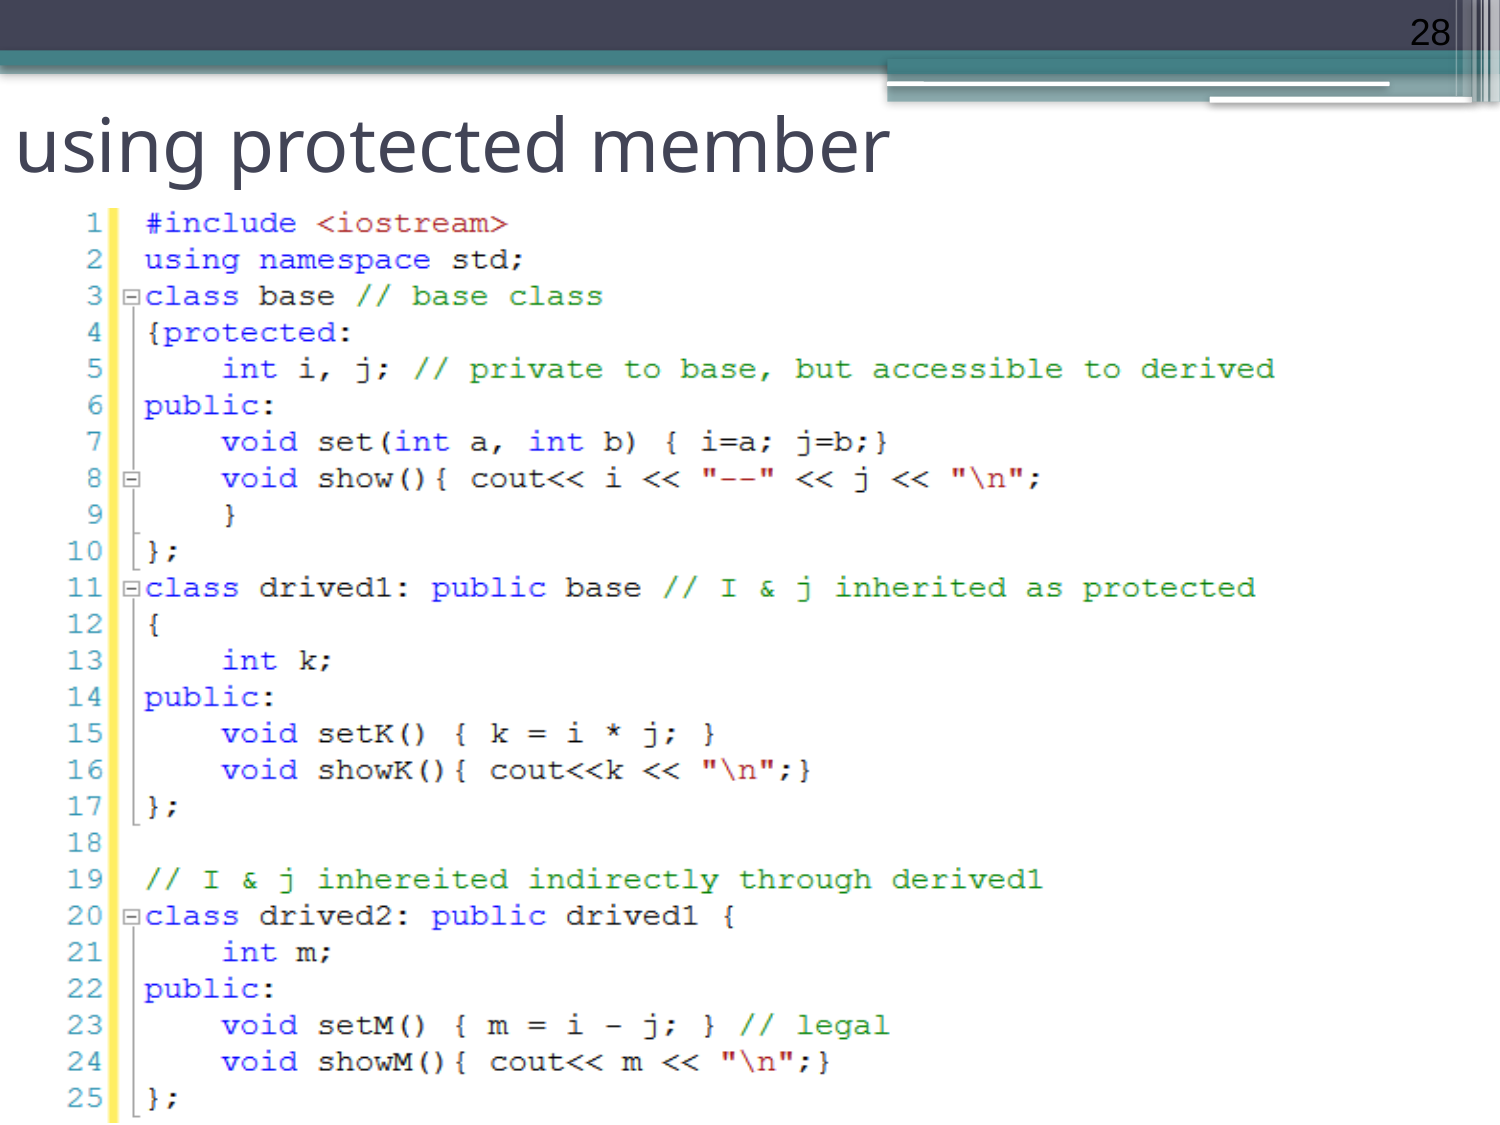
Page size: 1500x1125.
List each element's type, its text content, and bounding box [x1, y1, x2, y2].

slide_number 28 [1341, 0, 1466, 61]
title using protected member [0, 54, 1350, 230]
picture [41, 207, 1436, 1124]
